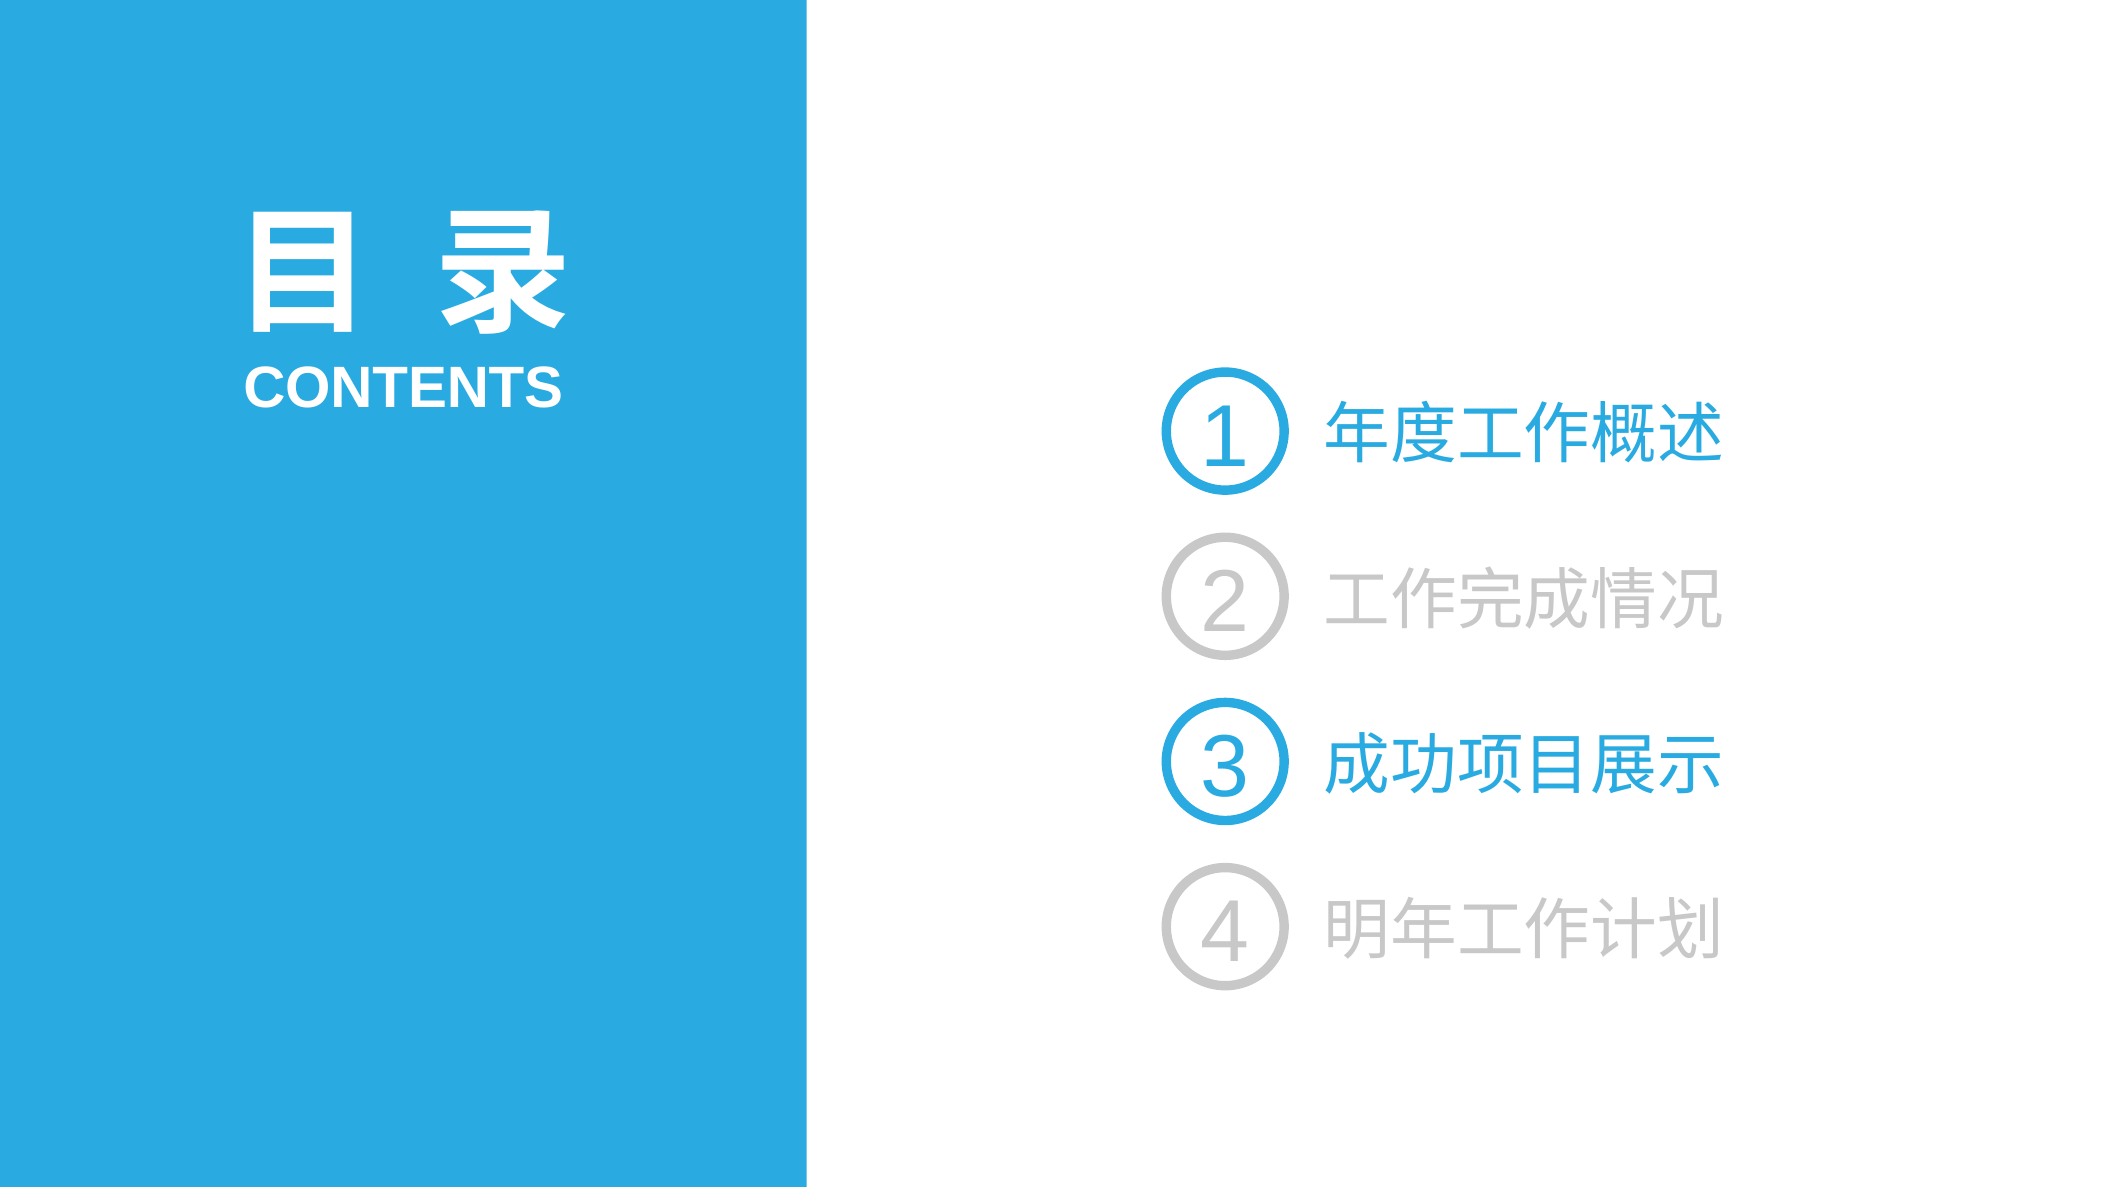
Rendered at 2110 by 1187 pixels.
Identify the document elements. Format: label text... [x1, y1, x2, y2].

text_box 明年工作计划 [1323, 886, 1768, 967]
text_box 1 [1166, 372, 1285, 491]
text_box 年度工作概述 [1323, 391, 1768, 472]
text_box 2 [1166, 537, 1285, 656]
text_box 3 [1166, 702, 1285, 821]
text_box 目 录 [203, 183, 603, 349]
text_box CONTENTS [205, 349, 601, 420]
text_box 4 [1166, 867, 1285, 986]
text_box [0, 0, 808, 1187]
text_box 成功项目展示 [1323, 721, 1768, 802]
text_box 工作完成情况 [1323, 556, 1768, 637]
